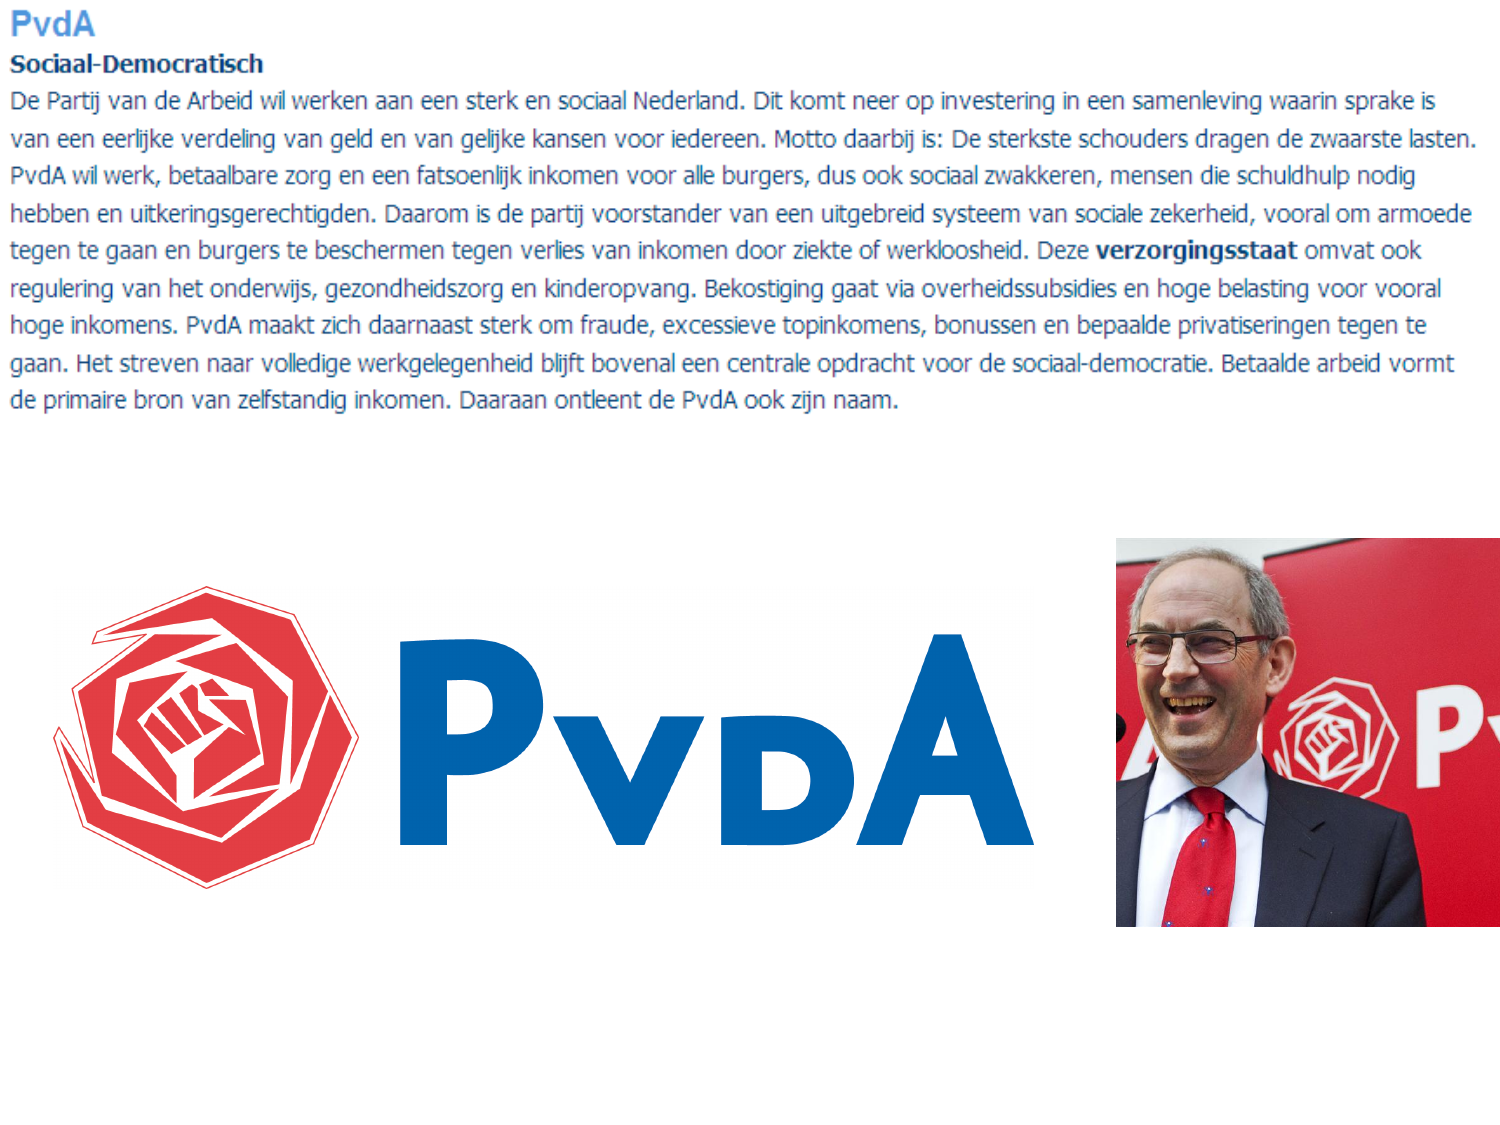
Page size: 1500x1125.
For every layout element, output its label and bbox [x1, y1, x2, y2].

picture [0, 0, 1486, 421]
picture [52, 585, 1034, 890]
picture [1115, 538, 1500, 927]
